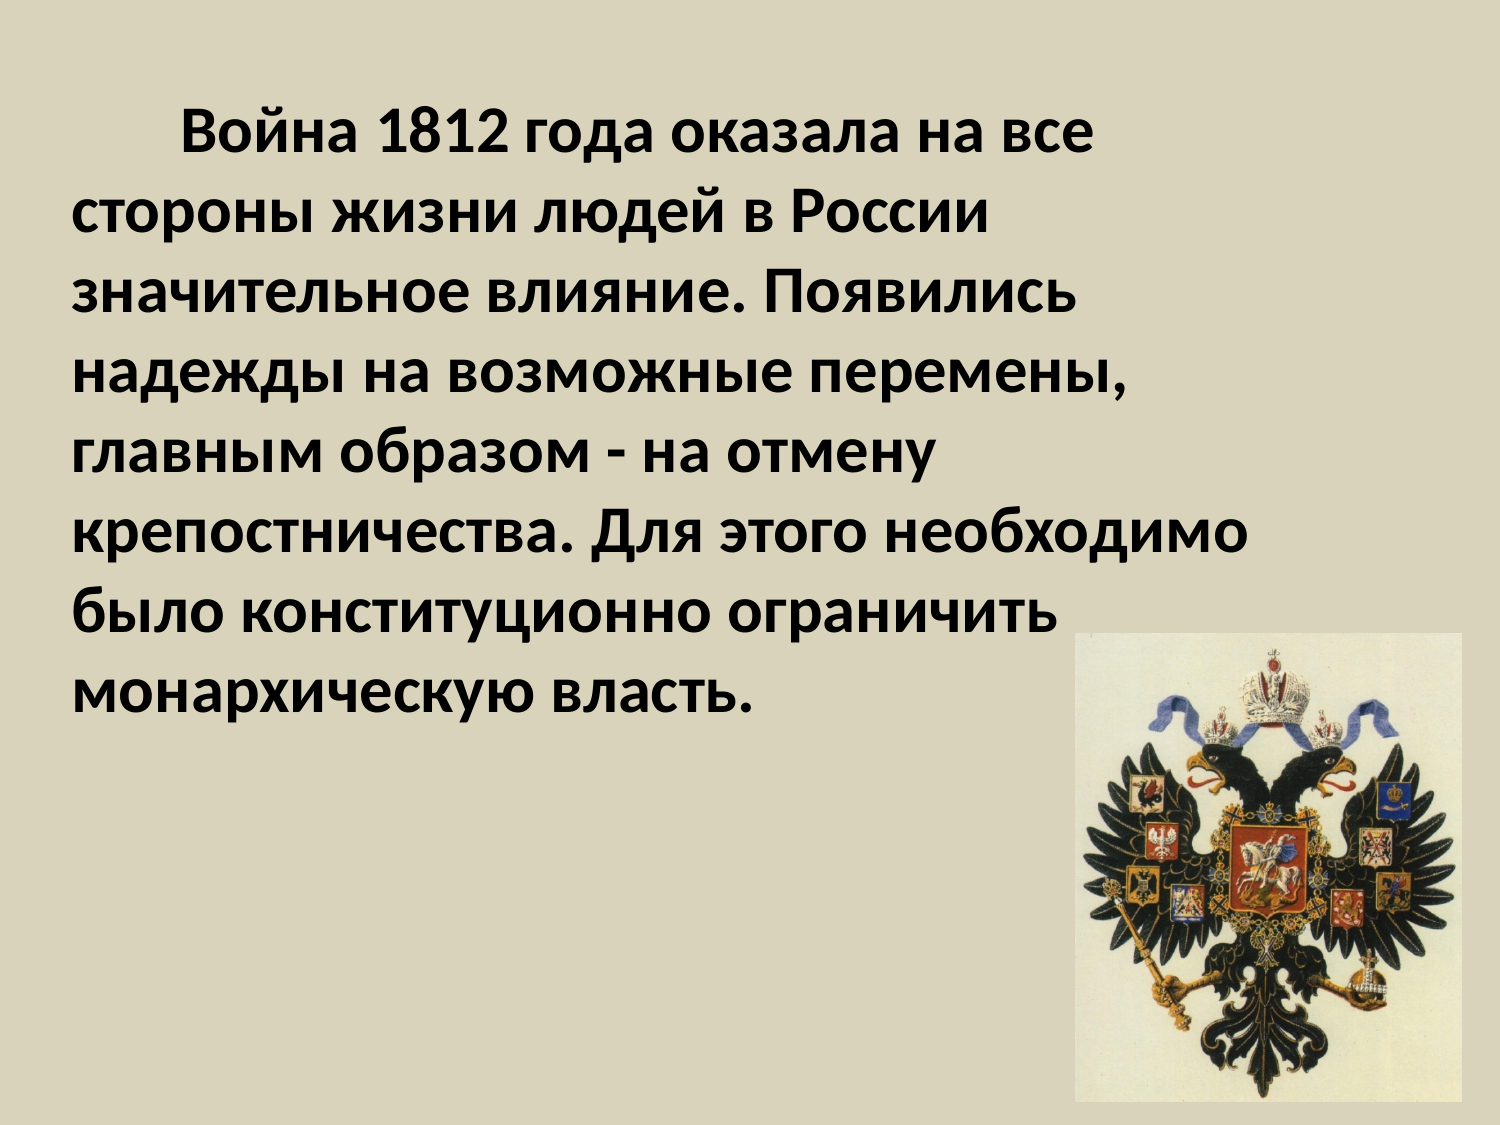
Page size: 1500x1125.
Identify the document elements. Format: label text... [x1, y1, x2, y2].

list Война 1812 года оказала на все стороны жизни людей в России значительное влияние. Появились надежды на возможные перемены, главным образом - на отмену крепостничества. Для этого необходимо было конституционно ограничить монархическую власть. [0, 78, 1350, 821]
picture [1075, 633, 1462, 1102]
